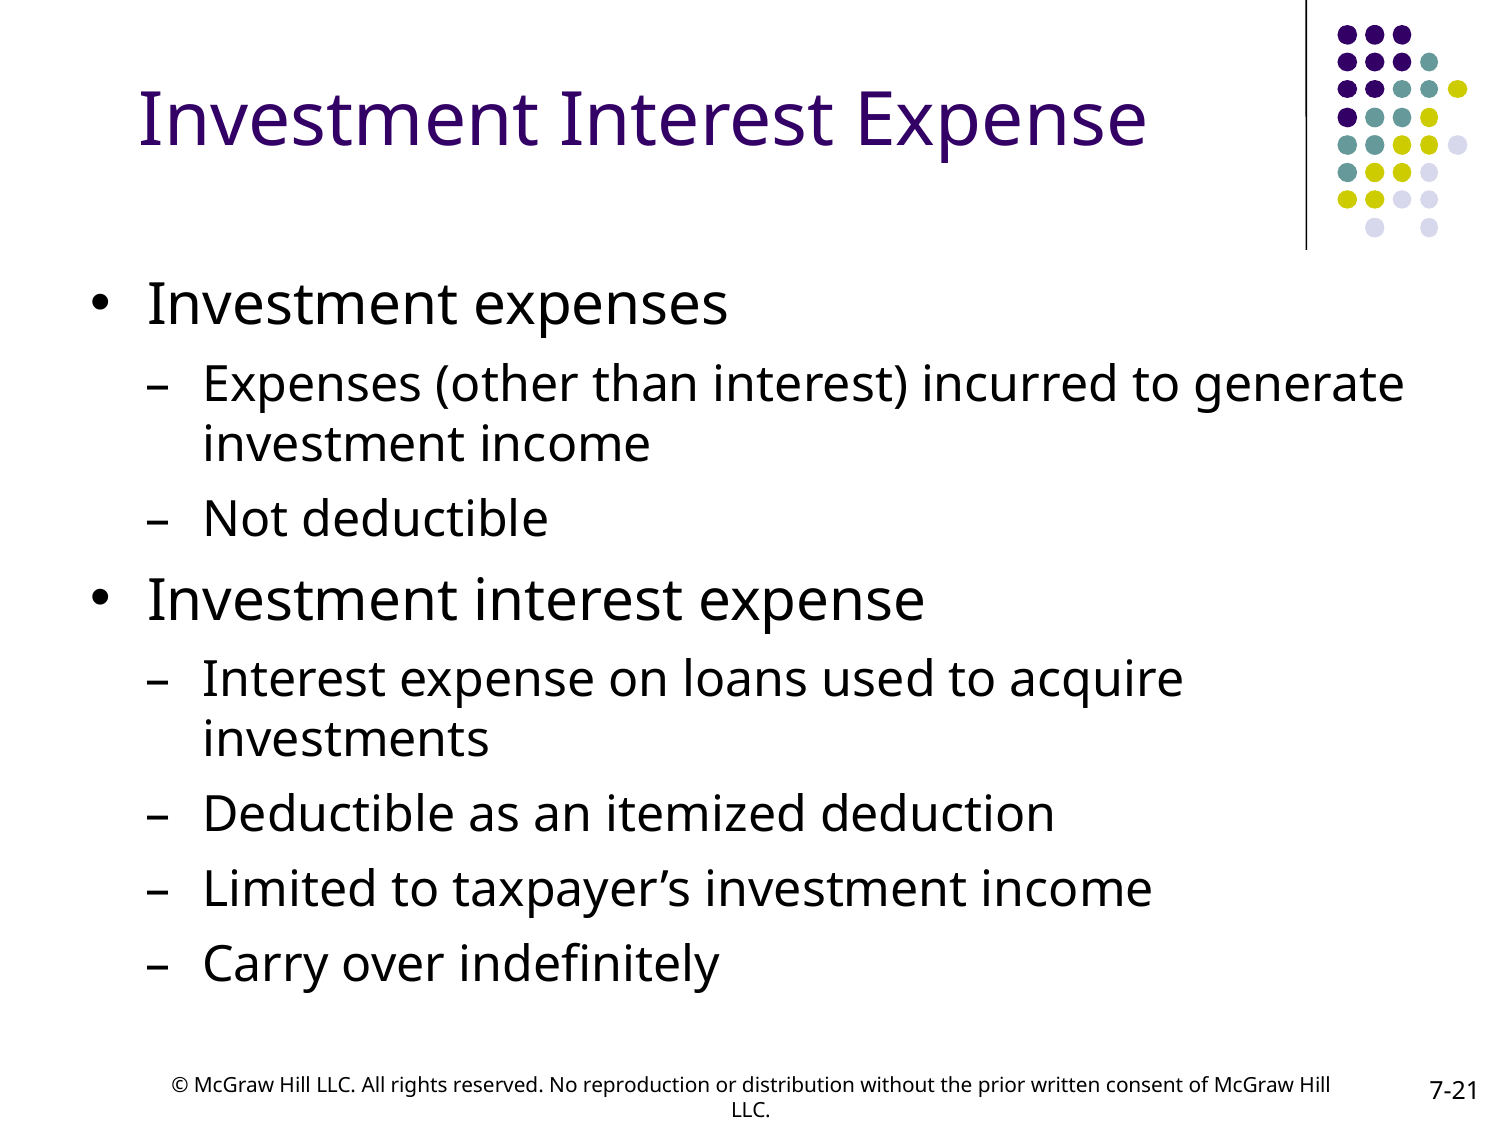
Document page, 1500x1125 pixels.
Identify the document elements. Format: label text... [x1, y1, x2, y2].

title Investment Interest Expense [32, 8, 1275, 234]
list Investment expenses Expenses (other than interest) incurred to generate investment income Not deductible Investment interest expense Interest expense on loans used to acquire investments Deductible as an itemized deduction Limited to taxpayer’s investment income Carry over indefinitely [75, 259, 1425, 1062]
slide_number 7-21 [1345, 1061, 1496, 1122]
